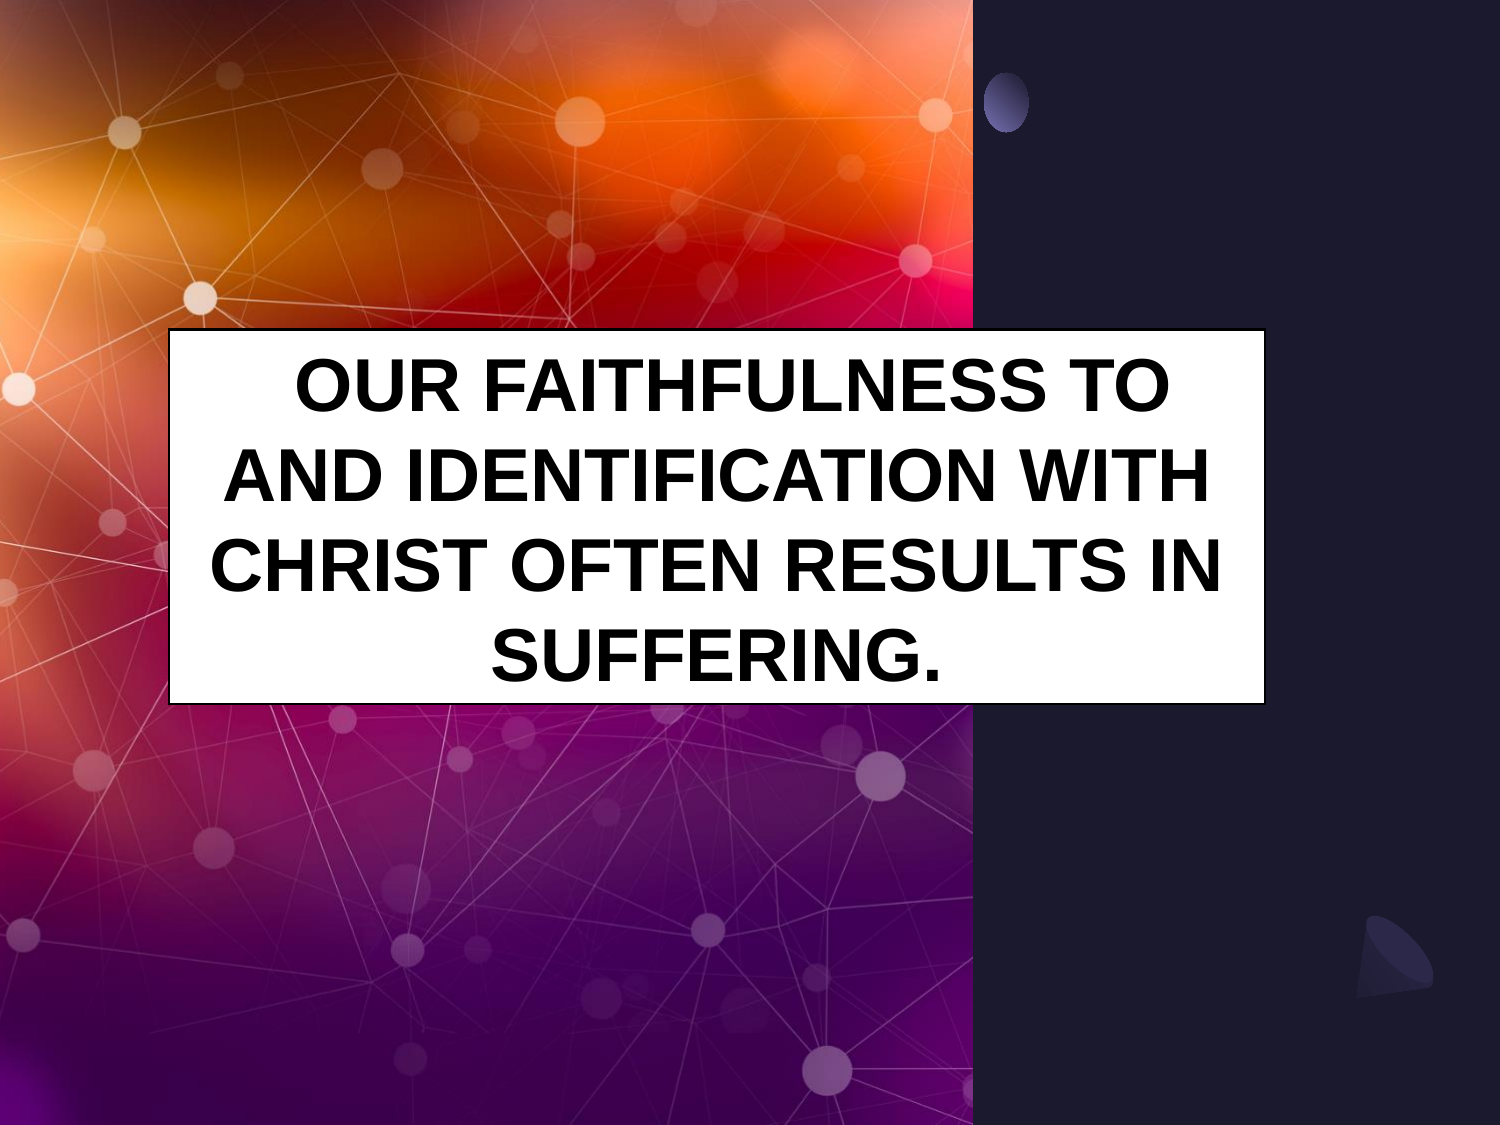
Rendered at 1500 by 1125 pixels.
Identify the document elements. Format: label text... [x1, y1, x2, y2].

text_box OUR FAITHFULNESS TO AND IDENTIFICATION WITH CHRIST OFTEN RESULTS IN SUFFERING. [973, 328, 1266, 705]
picture [0, 0, 973, 1125]
